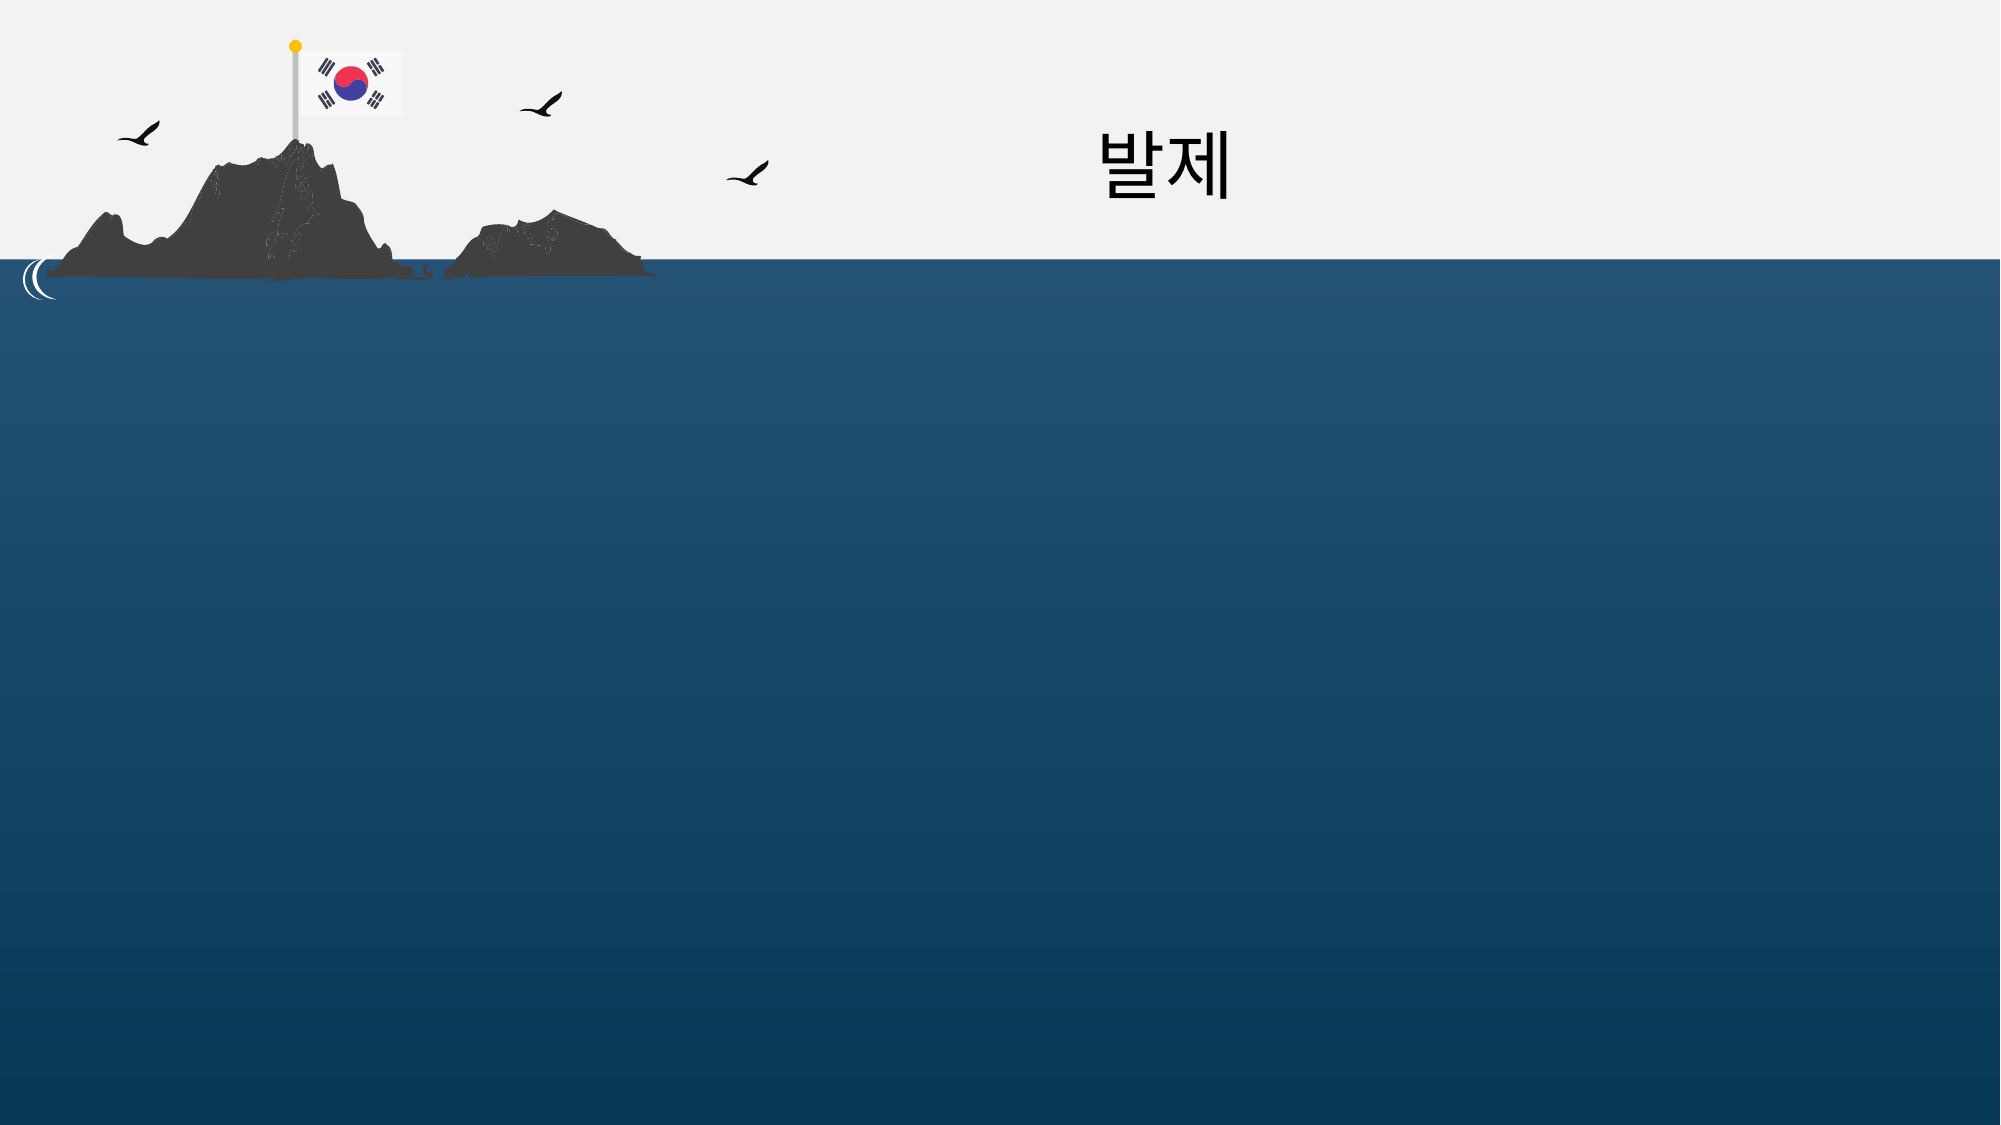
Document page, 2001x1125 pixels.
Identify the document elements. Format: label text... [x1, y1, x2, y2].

text_box [292, 54, 299, 91]
text_box [287, 38, 304, 54]
text_box 발제 [799, 66, 1532, 216]
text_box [117, 91, 769, 186]
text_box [46, 138, 658, 282]
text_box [301, 50, 401, 117]
text_box [31, 255, 58, 301]
text_box [0, 0, 2000, 261]
text_box [21, 257, 44, 302]
